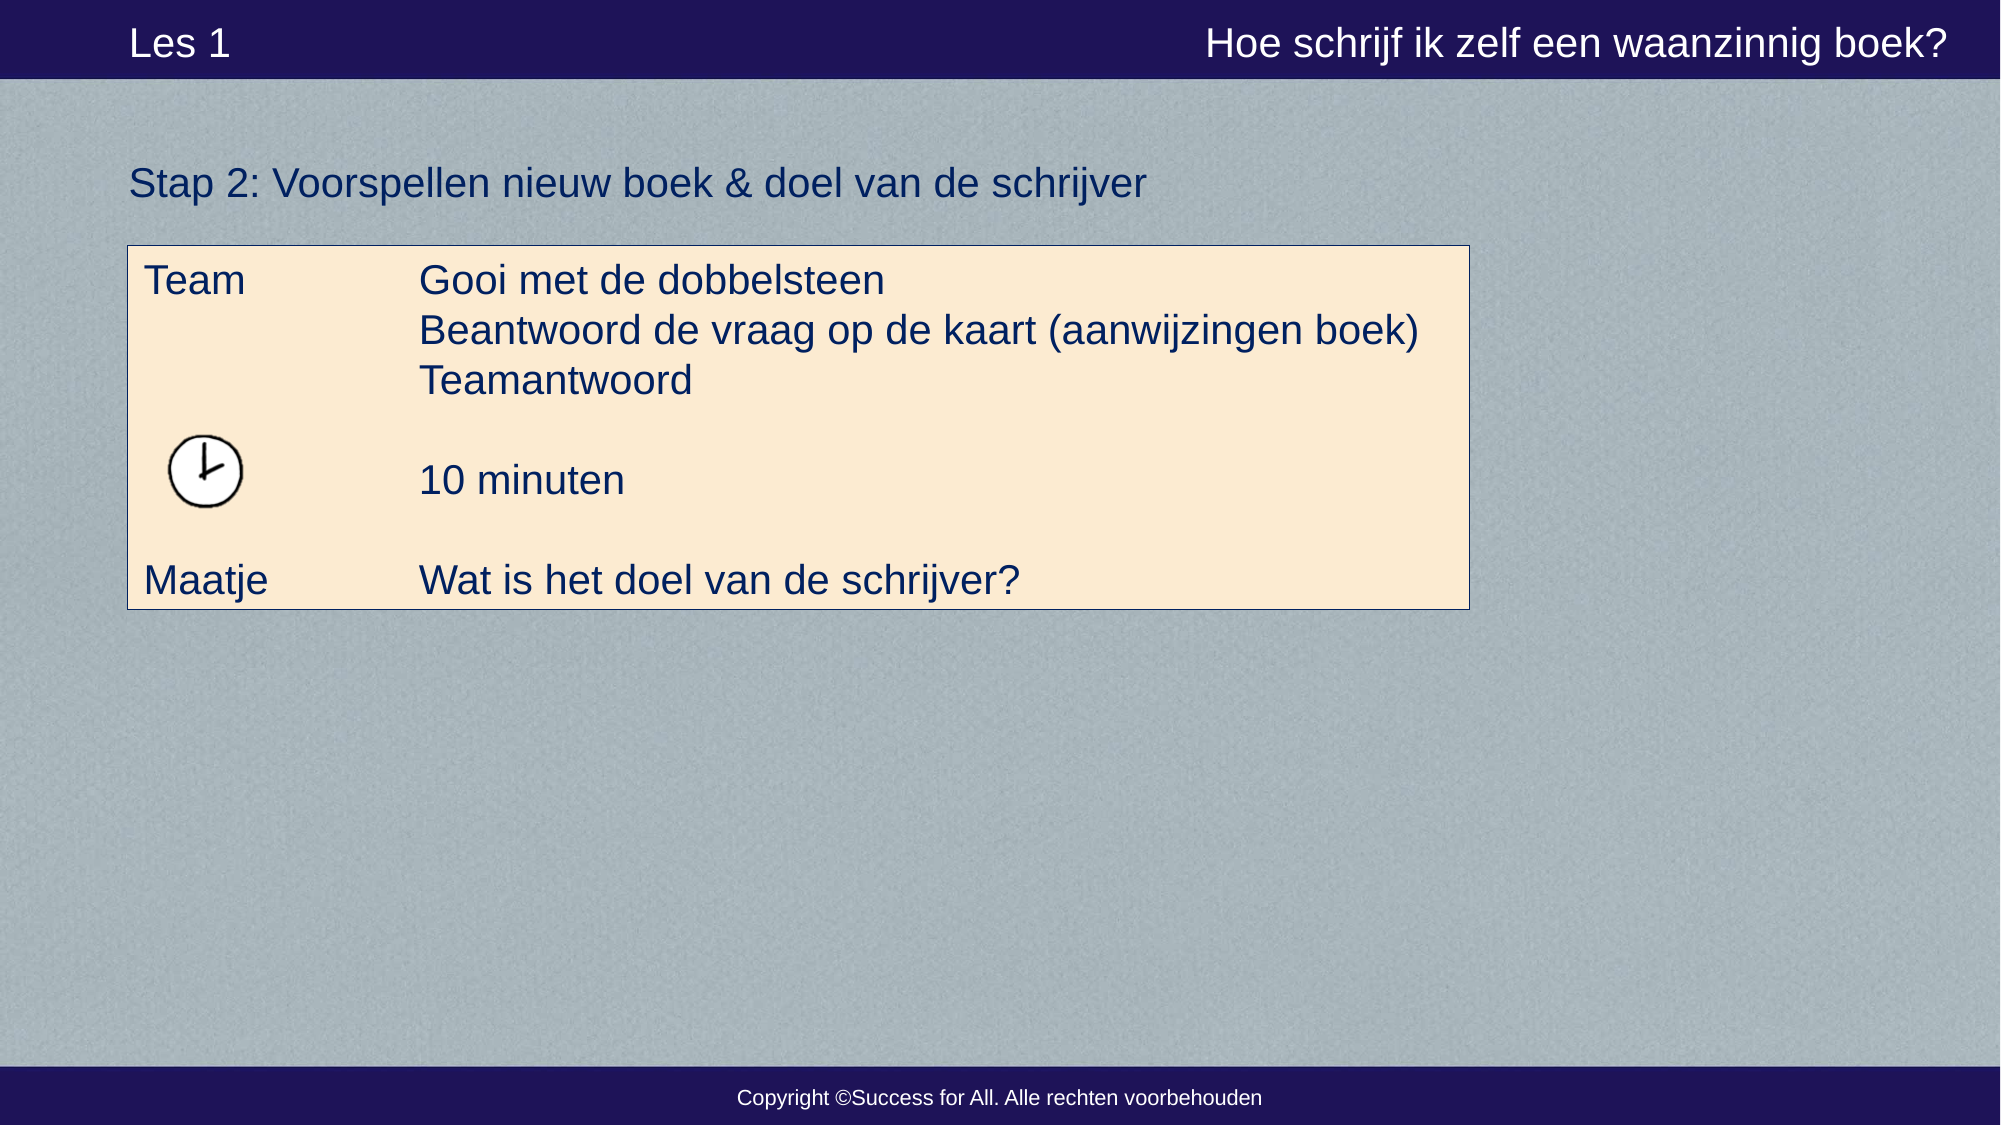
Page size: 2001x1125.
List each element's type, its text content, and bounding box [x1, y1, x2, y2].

picture [0, 0, 2001, 1125]
text_box Les 1 [114, 8, 354, 73]
text_box Copyright ©Success for All. Alle rechten voorbehouden [0, 1076, 2000, 1125]
text_box Stap 2: Voorspellen nieuw boek & doel van de schrijver [113, 148, 1635, 214]
text_box Team Gooi met de dobbelsteen Beantwoord de vraag op de kaart (aanwijzingen boek) Teamantwoord 10 minuten Maatje Wat is het doel van de schrijver? [127, 245, 1470, 610]
text_box Hoe schrijf ik zelf een waanzinnig boek? [786, 8, 1963, 123]
